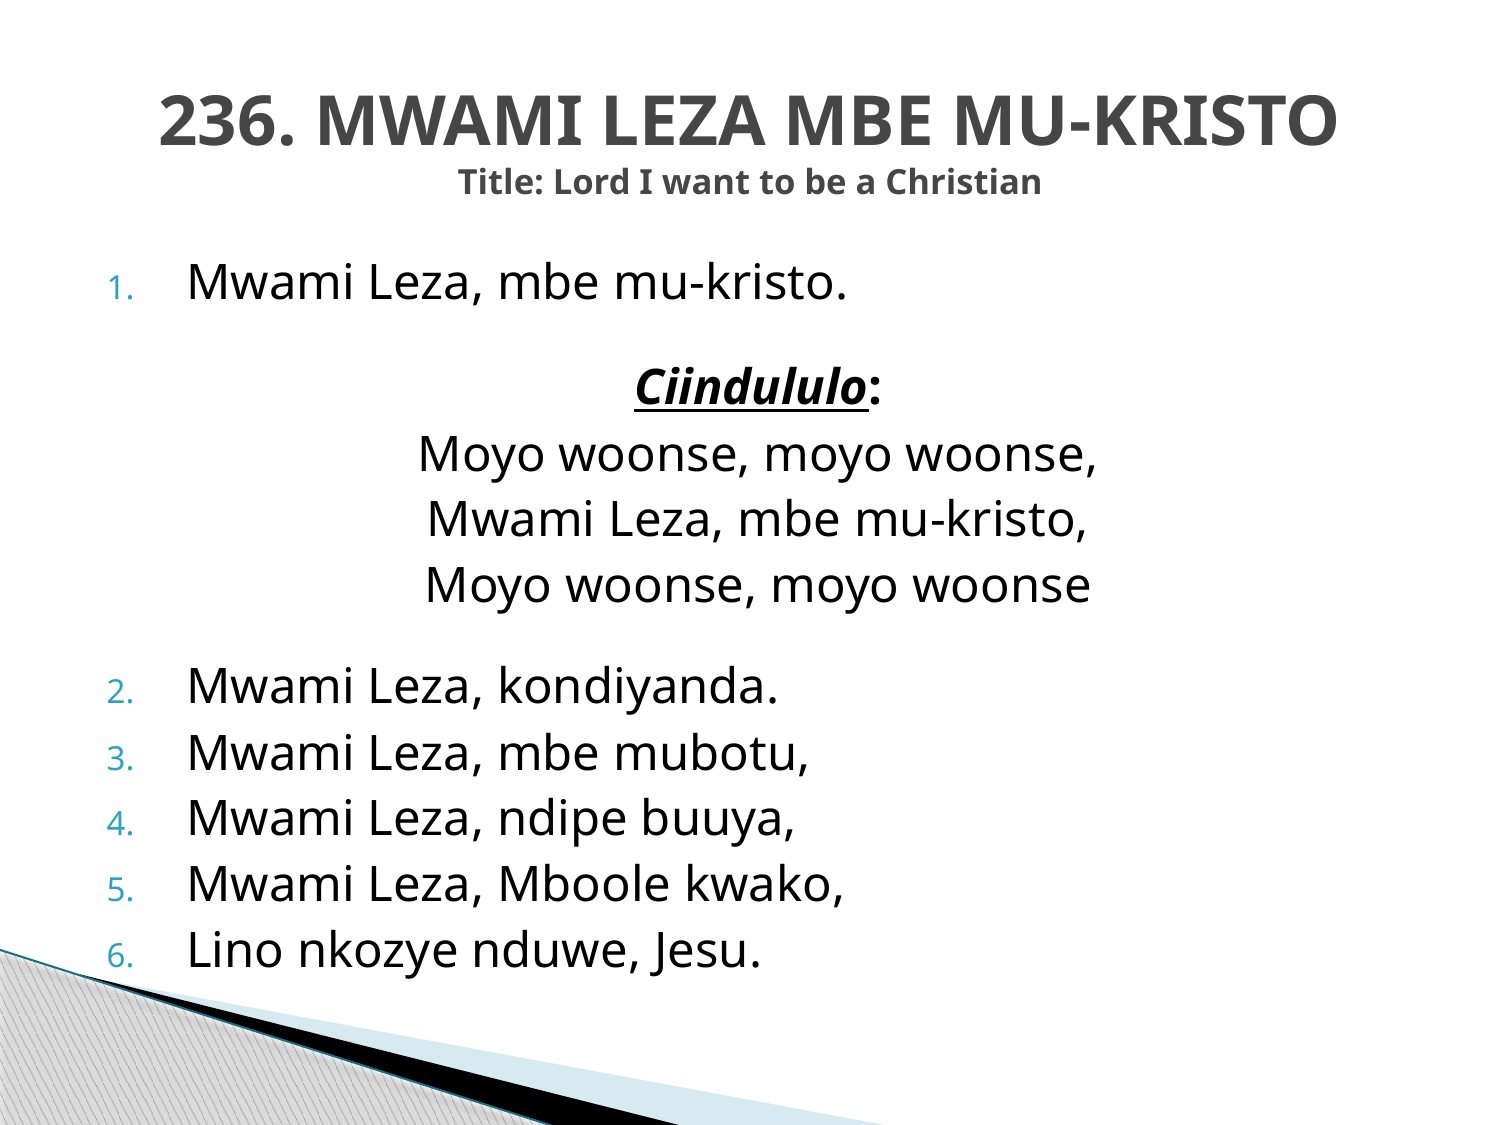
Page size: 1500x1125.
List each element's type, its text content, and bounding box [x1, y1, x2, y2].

list Mwami Leza, mbe mu-kristo. Ciindululo: Moyo woonse, moyo woonse, Mwami Leza, mbe mu-kristo, Moyo woonse, moyo woonse Mwami Leza, kondiyanda. Mwami Leza, mbe mubotu, Mwami Leza, ndipe buuya, Mwami Leza, Mboole kwako, Lino nkozye nduwe, Jesu. [75, 243, 1425, 986]
title 236. MWAMI LEZA MBE MU-KRISTO Title: Lord I want to be a Christian [75, 45, 1425, 233]
